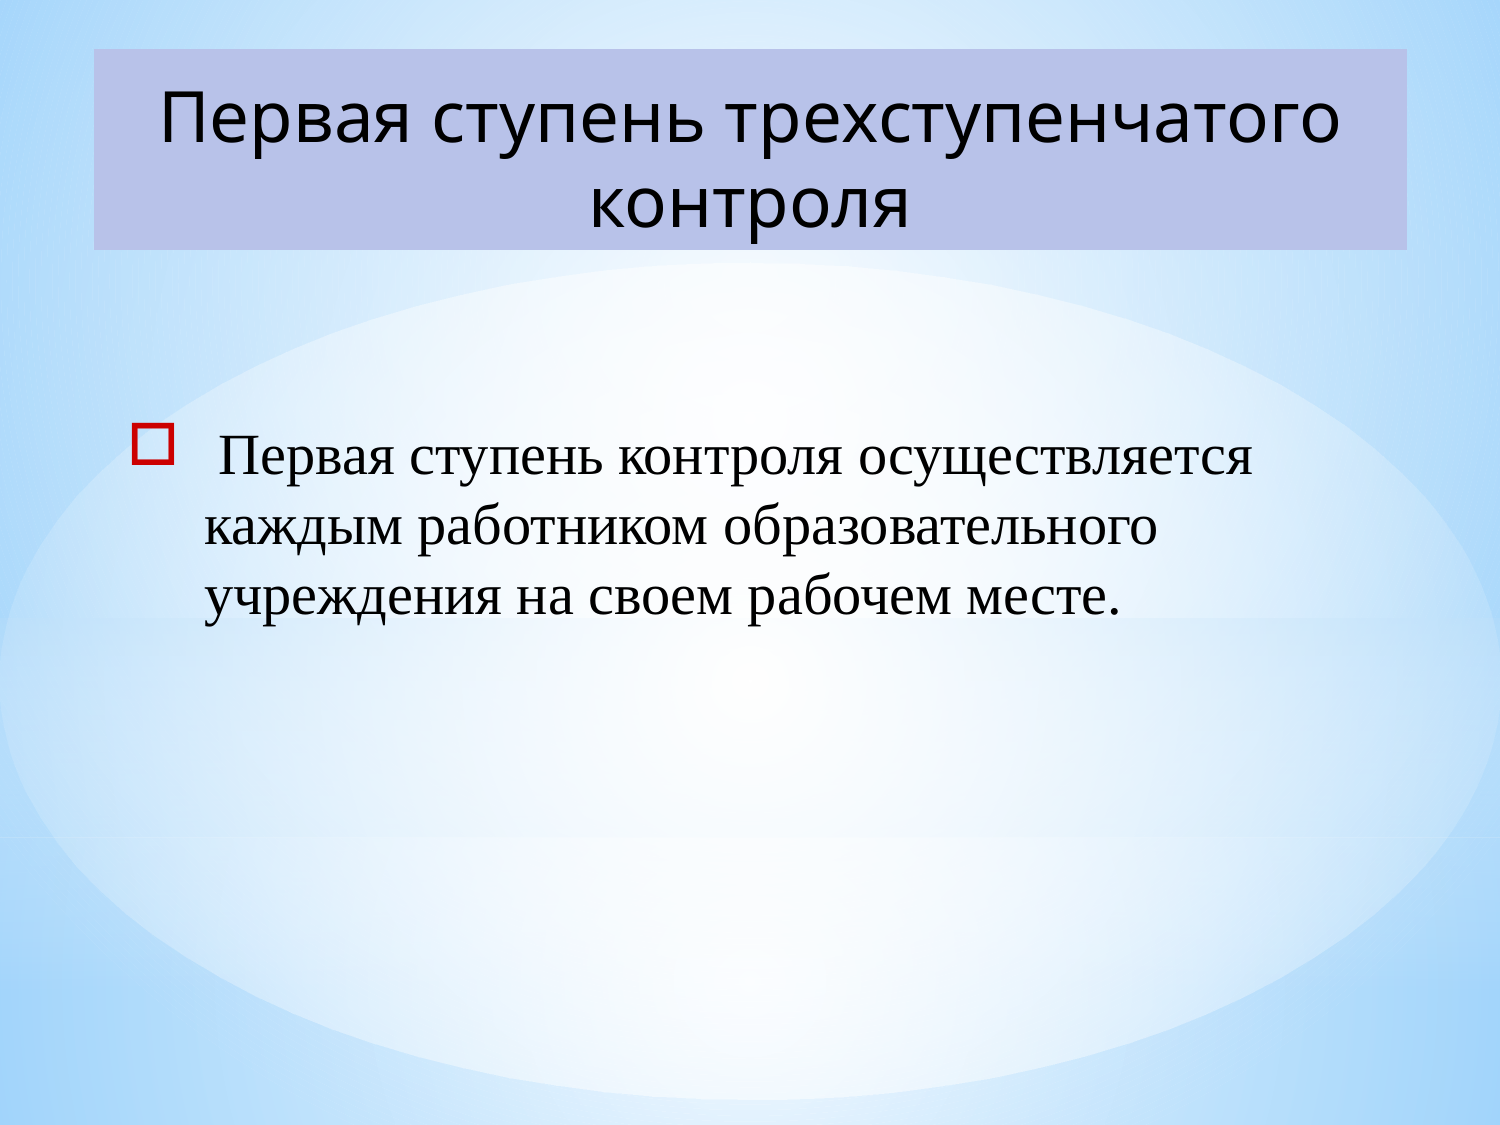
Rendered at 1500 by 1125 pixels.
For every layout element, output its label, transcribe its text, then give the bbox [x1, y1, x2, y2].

text_box Первая ступень трехступенчатого контроля [94, 49, 1407, 250]
text_box Первая ступень контроля осуществляется каждым работником образовательного учреждения на своем рабочем месте. [112, 408, 1406, 988]
